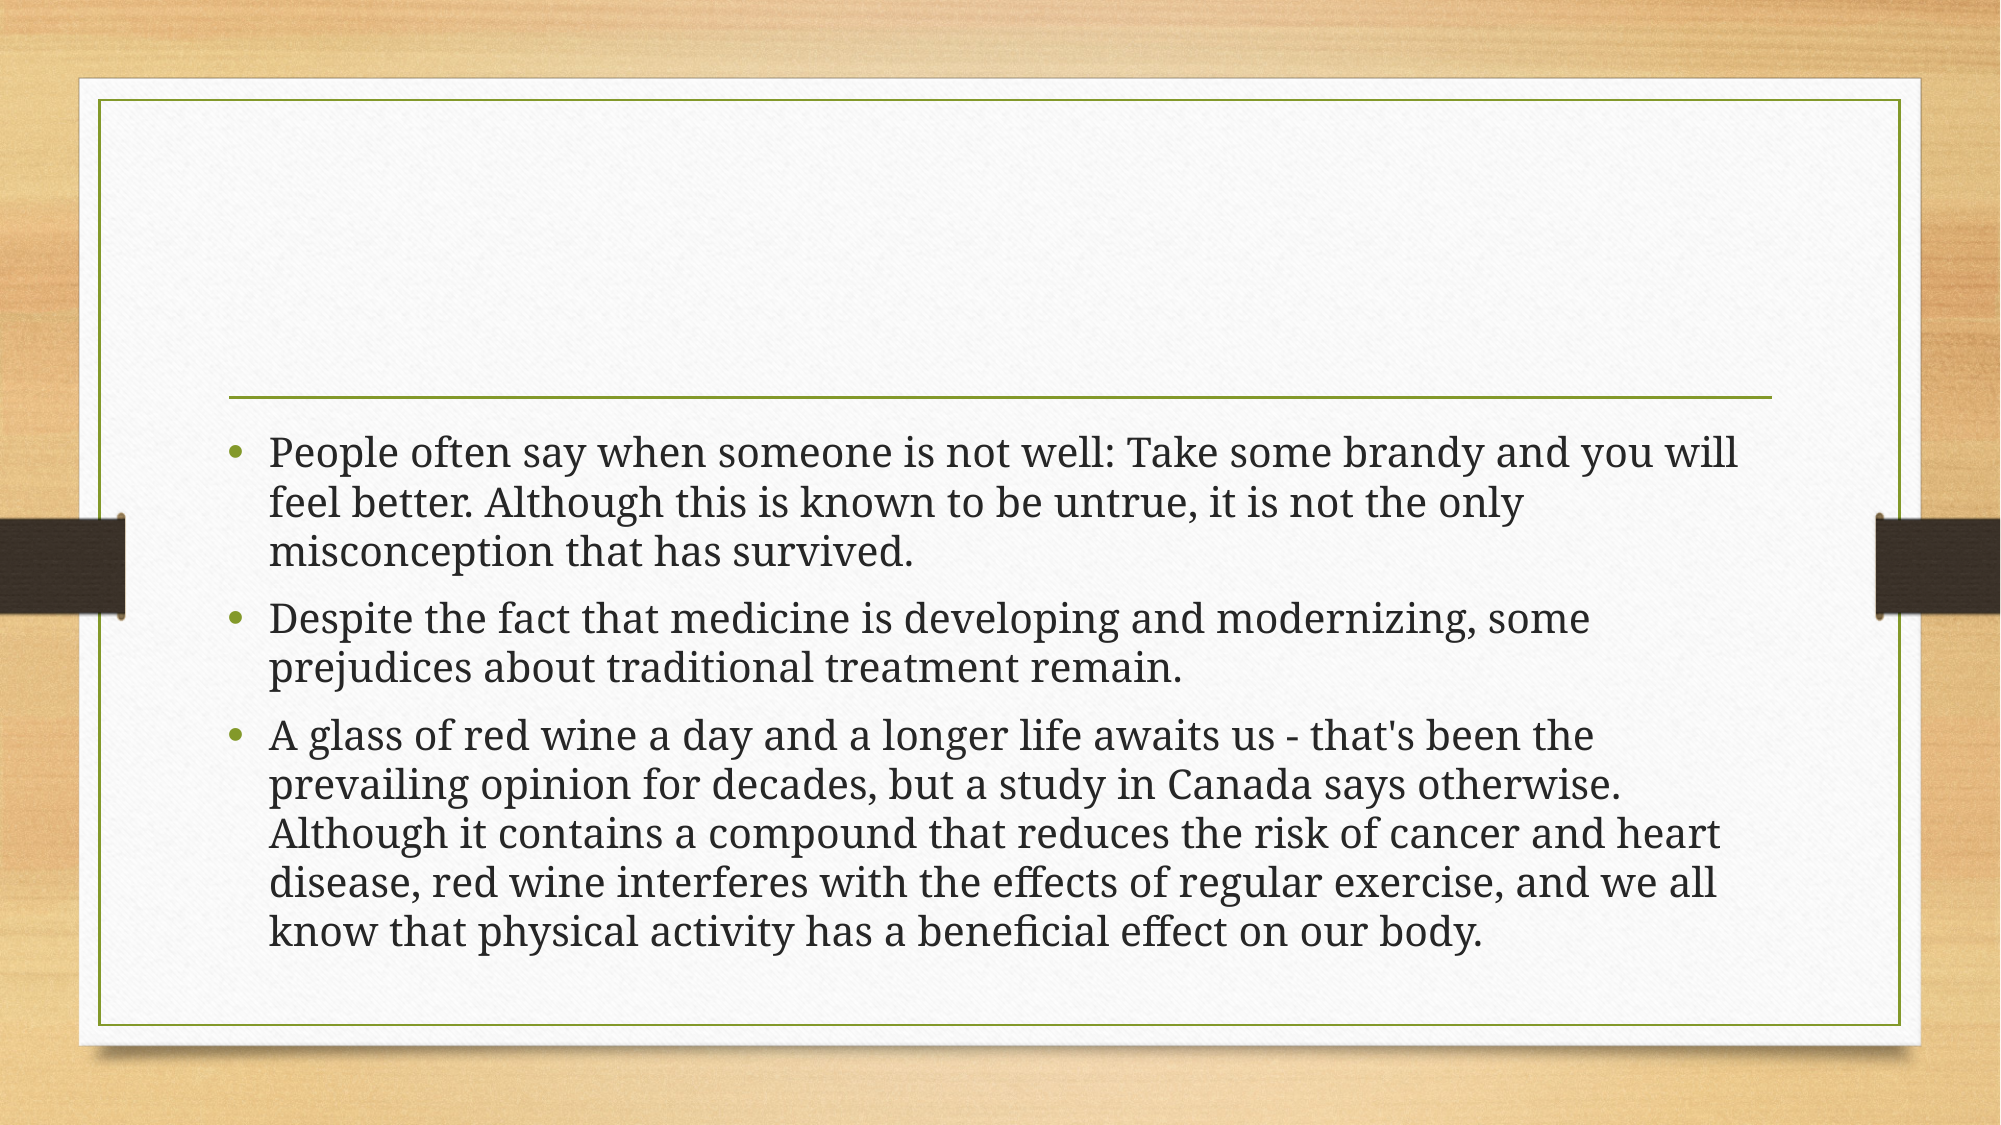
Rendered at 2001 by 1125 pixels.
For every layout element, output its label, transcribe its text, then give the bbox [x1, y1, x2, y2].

list People often say when someone is not well: Take some brandy and you will feel better. Although this is known to be untrue, it is not the only misconception that has survived. Despite the fact that medicine is developing and modernizing, some prejudices about traditional treatment remain. A glass of red wine a day and a longer life awaits us - that's been the prevailing opinion for decades, but a study in Canada says otherwise. Although it contains a compound that reduces the risk of cancer and heart disease, red wine interferes with the effects of regular exercise, and we all know that physical activity has a beneficial effect on our body. [212, 419, 1788, 964]
picture [0, 0, 2001, 1125]
